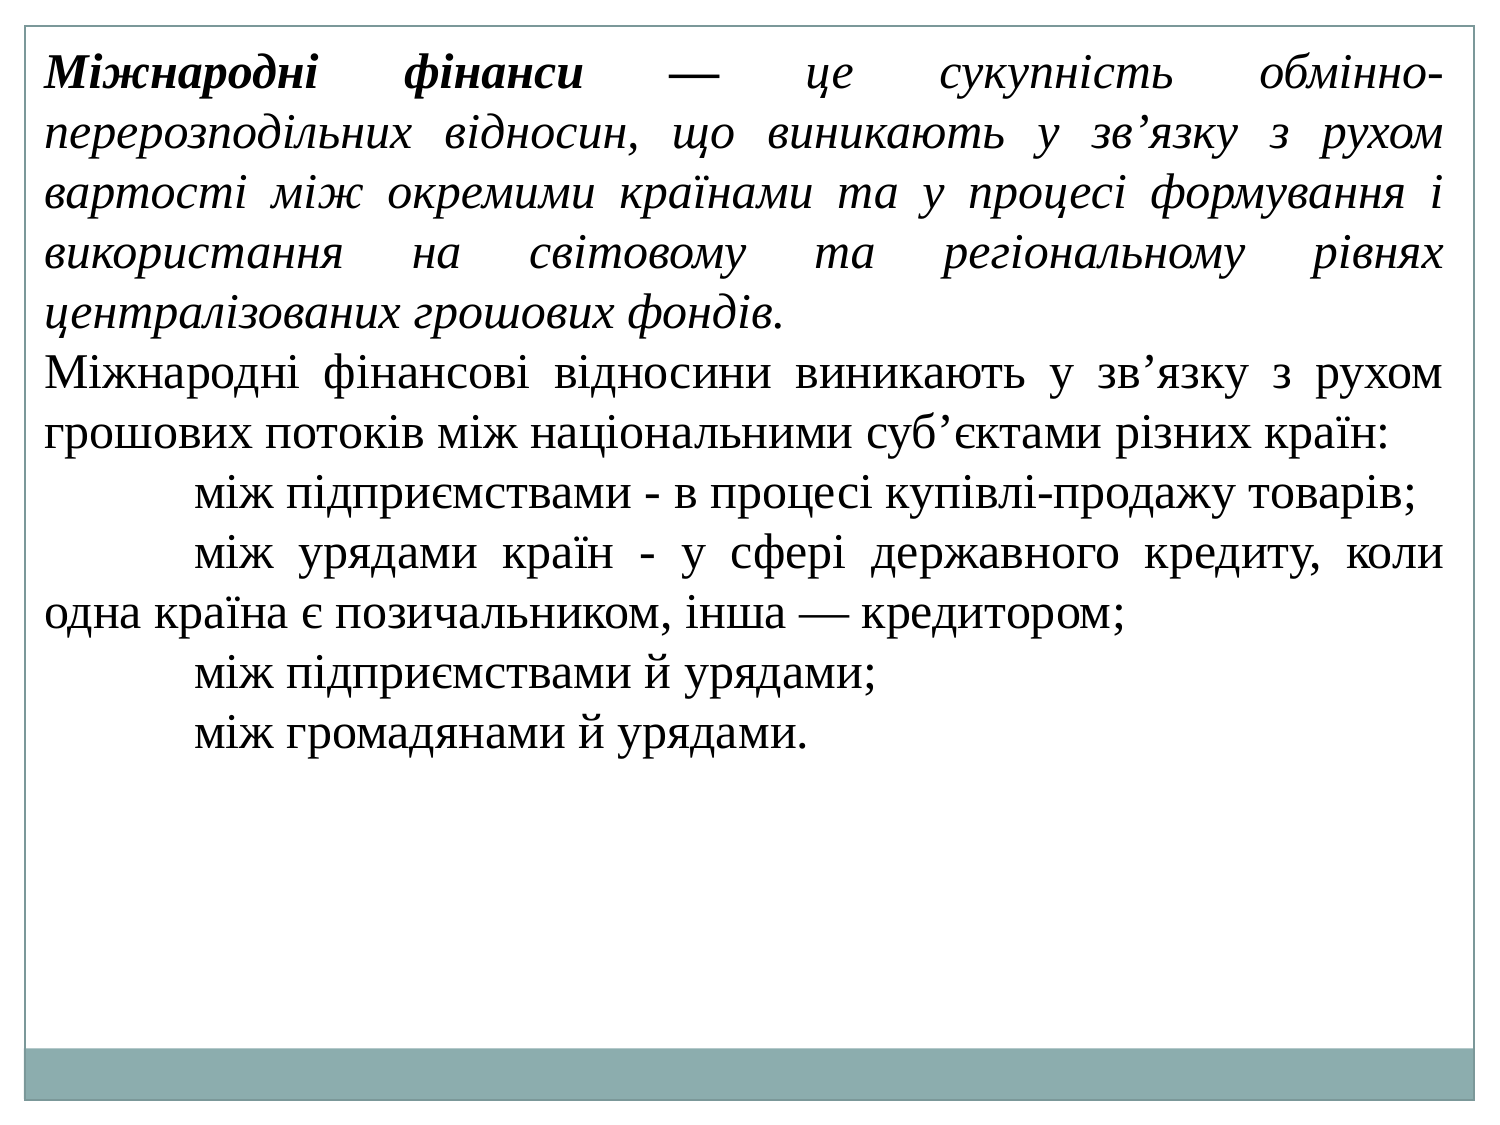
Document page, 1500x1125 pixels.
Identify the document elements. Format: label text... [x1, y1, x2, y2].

text_box Міжнародні фінанси — це сукупність обмінно-перерозподільних відносин, що виникають у зв’язку з рухом вартості між окремими країнами та у процесі формування і використання на світовому та регіональному рівнях централізованих грошових фондів. Міжнародні фінансові відносини виникають у зв’язку з рухом грошових потоків між національними суб’єктами різних країн:  між підприємствами - в процесі купівлі-продажу товарів;  між урядами країн - у сфері державного кредиту, коли одна країна є позичальником, інша — кредитором;  між підприємствами й урядами;  між громадянами й урядами. [29, 30, 1459, 826]
